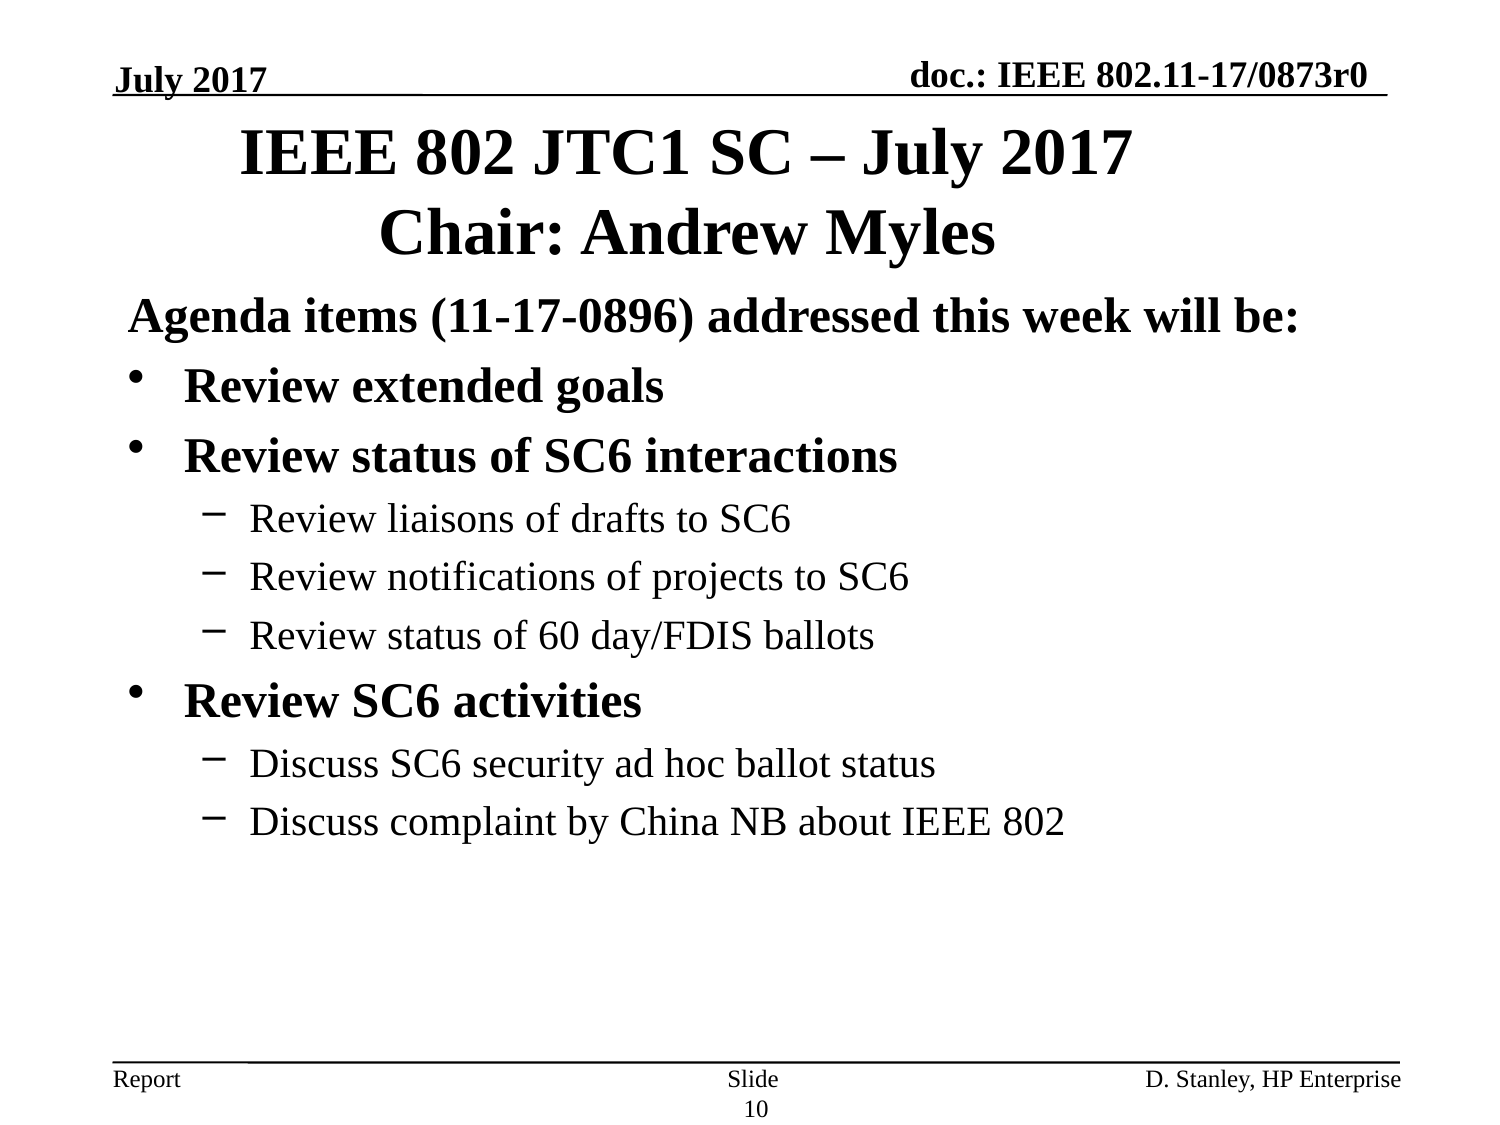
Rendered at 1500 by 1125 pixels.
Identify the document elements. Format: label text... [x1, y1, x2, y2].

footer D. Stanley, HP Enterprise [1034, 1062, 1402, 1093]
slide_number Slide 10 [720, 1062, 792, 1093]
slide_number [114, 54, 274, 99]
list Agenda items (11-17-0896) addressed this week will be: Review extended goals Review status of SC6 interactions Review liaisons of drafts to SC6 Review notifications of projects to SC6 Review status of 60 day/FDIS ballots Review SC6 activities Discuss SC6 security ad hoc ballot status Discuss complaint by China NB about IEEE 802 [112, 275, 1463, 938]
title IEEE 802 JTC1 SC – July 2017 Chair: Andrew Myles [50, 99, 1325, 275]
